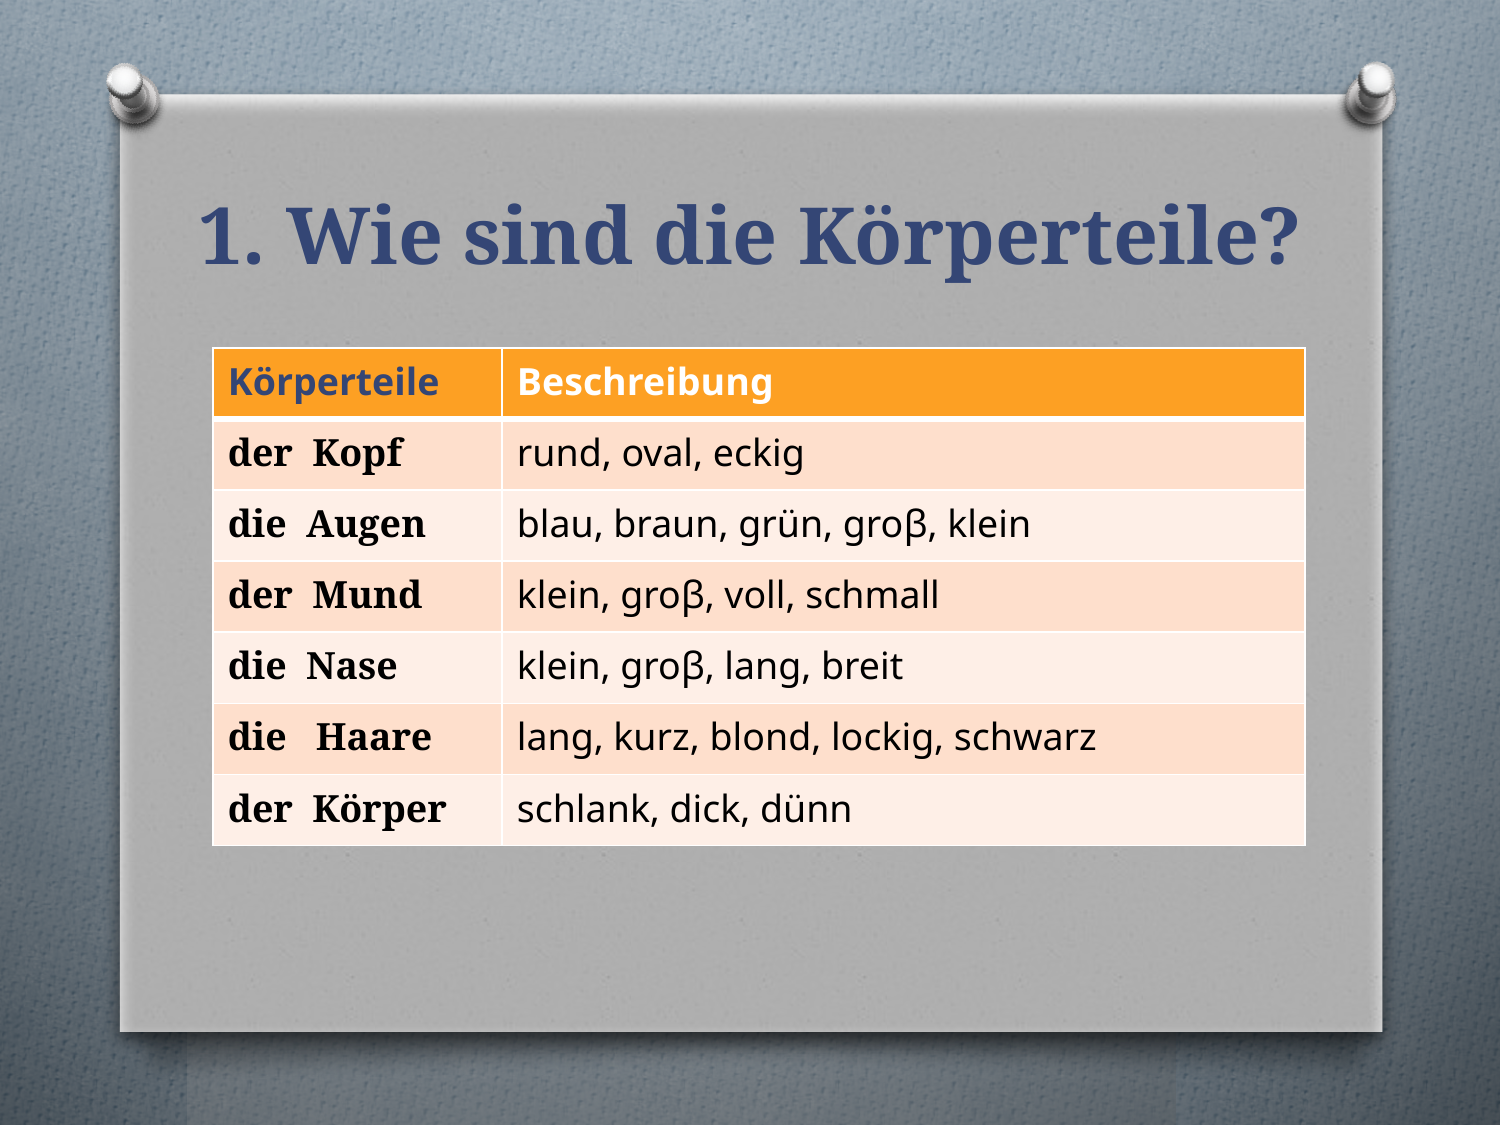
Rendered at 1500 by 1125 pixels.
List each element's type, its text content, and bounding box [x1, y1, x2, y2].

table_cell klein, groβ, lang, breit [503, 633, 1304, 703]
table_cell klein, groβ, voll, schmall [503, 562, 1304, 631]
table_cell die Nase [214, 633, 501, 703]
picture [75, 29, 198, 153]
table_cell lang, kurz, blond, lockig, schwarz [503, 704, 1304, 774]
table_cell die Augen [214, 491, 501, 560]
table_cell der Mund [214, 562, 501, 631]
table_header Körperteile [214, 349, 501, 416]
table_cell der Körper [214, 775, 501, 845]
table_cell der Kopf [214, 422, 501, 489]
table_cell die Haare [214, 704, 501, 774]
table_cell schlank, dick, dünn [503, 775, 1304, 845]
table_cell rund, oval, eckig [503, 422, 1304, 489]
table_cell blau, braun, grün, groβ, klein [503, 491, 1304, 560]
table_header Beschreibung [503, 349, 1304, 416]
picture [1317, 35, 1439, 156]
title 1. Wie sind die Körperteile? [179, 134, 1323, 332]
